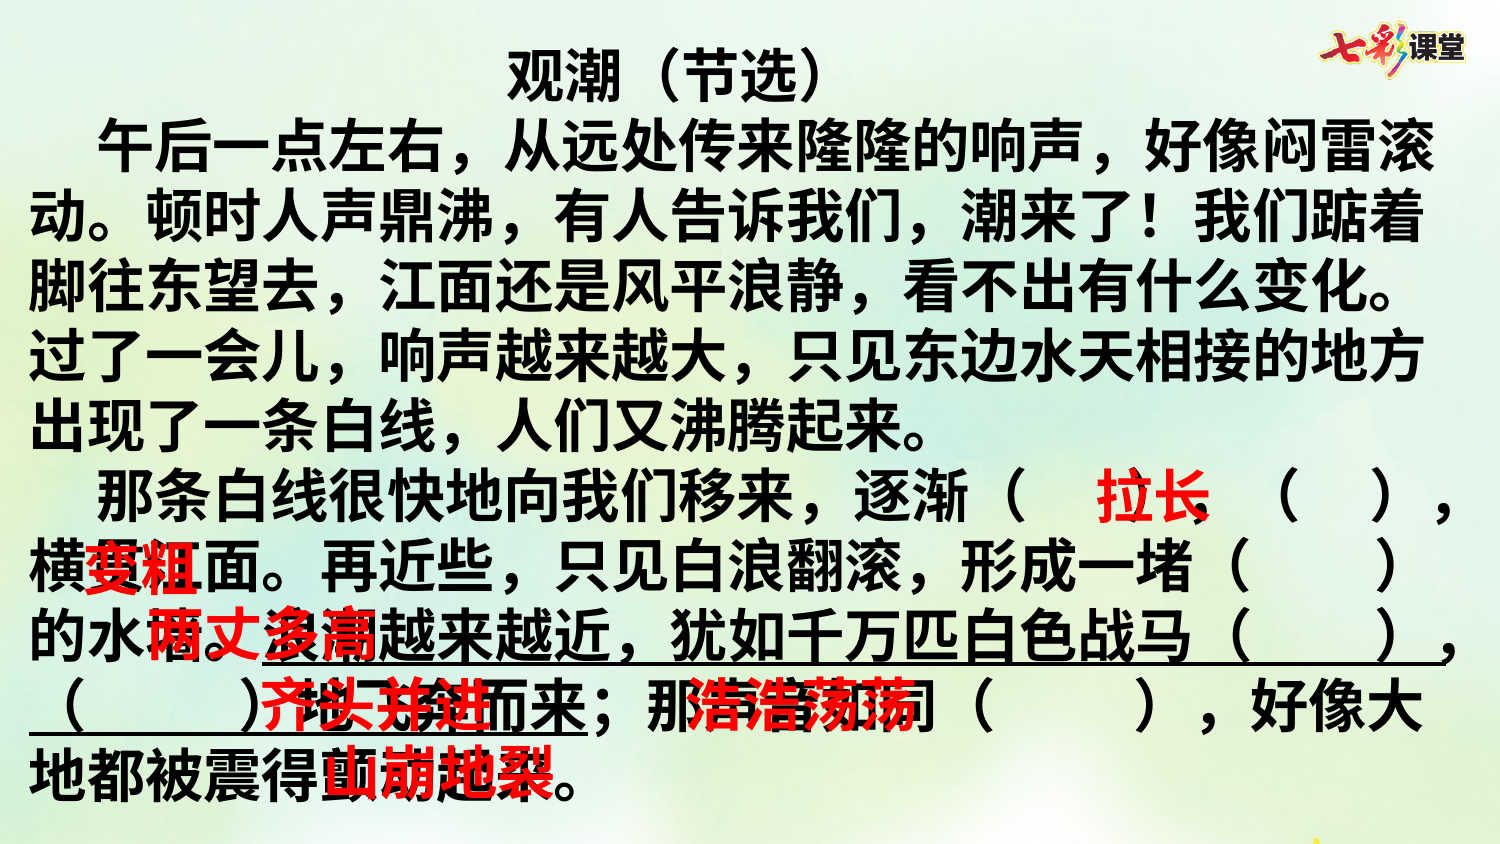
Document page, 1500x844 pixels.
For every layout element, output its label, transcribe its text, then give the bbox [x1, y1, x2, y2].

text_box 观潮（节选） 午后一点左右，从远处传来隆隆的响声，好像闷雷滚动。顿时人声鼎沸，有人告诉我们，潮来了！我们踮着脚往东望去，江面还是风平浪静，看不出有什么变化。过了一会儿，响声越来越大，只见东边水天相接的地方出现了一条白线，人们又沸腾起来。 那条白线很快地向我们移来，逐渐（ ），（ ），横贯江面。再近些，只见白浪翻滚，形成一堵（ ）的水墙。浪潮越来越近，犹如千万匹白色战马（ ），（ ）地飞奔而来；那声音如同（ ），好像大地都被震得颤动起来。 [14, 32, 1462, 817]
picture [0, 0, 1500, 844]
text_box 两丈多高 [131, 589, 415, 675]
text_box 变粗 [67, 525, 269, 610]
text_box 山崩地裂 [307, 728, 592, 814]
text_box 拉长 [1080, 452, 1282, 537]
text_box 浩浩荡荡 [669, 660, 942, 746]
text_box 齐头并进 [244, 660, 528, 746]
